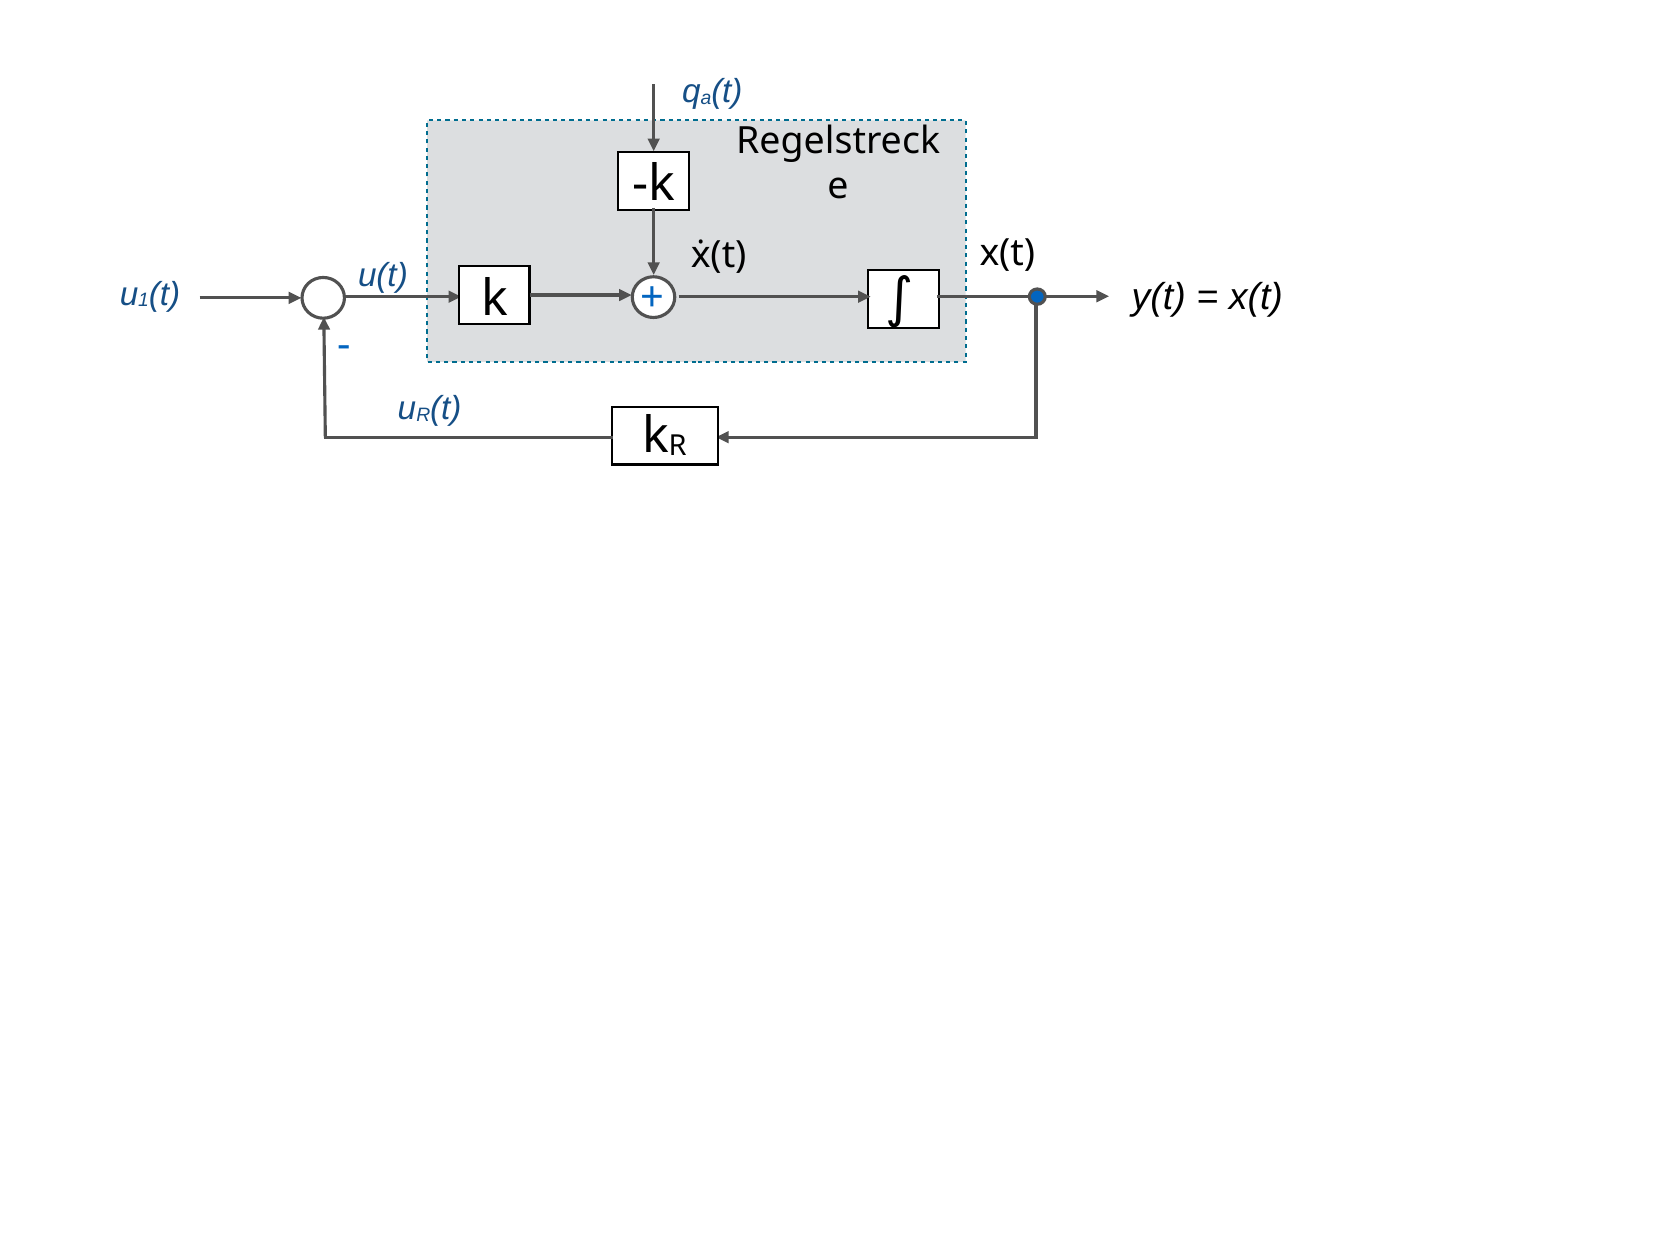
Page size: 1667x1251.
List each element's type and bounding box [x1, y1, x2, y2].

text_box [971, 220, 1044, 282]
text_box [53, 62, 1322, 470]
